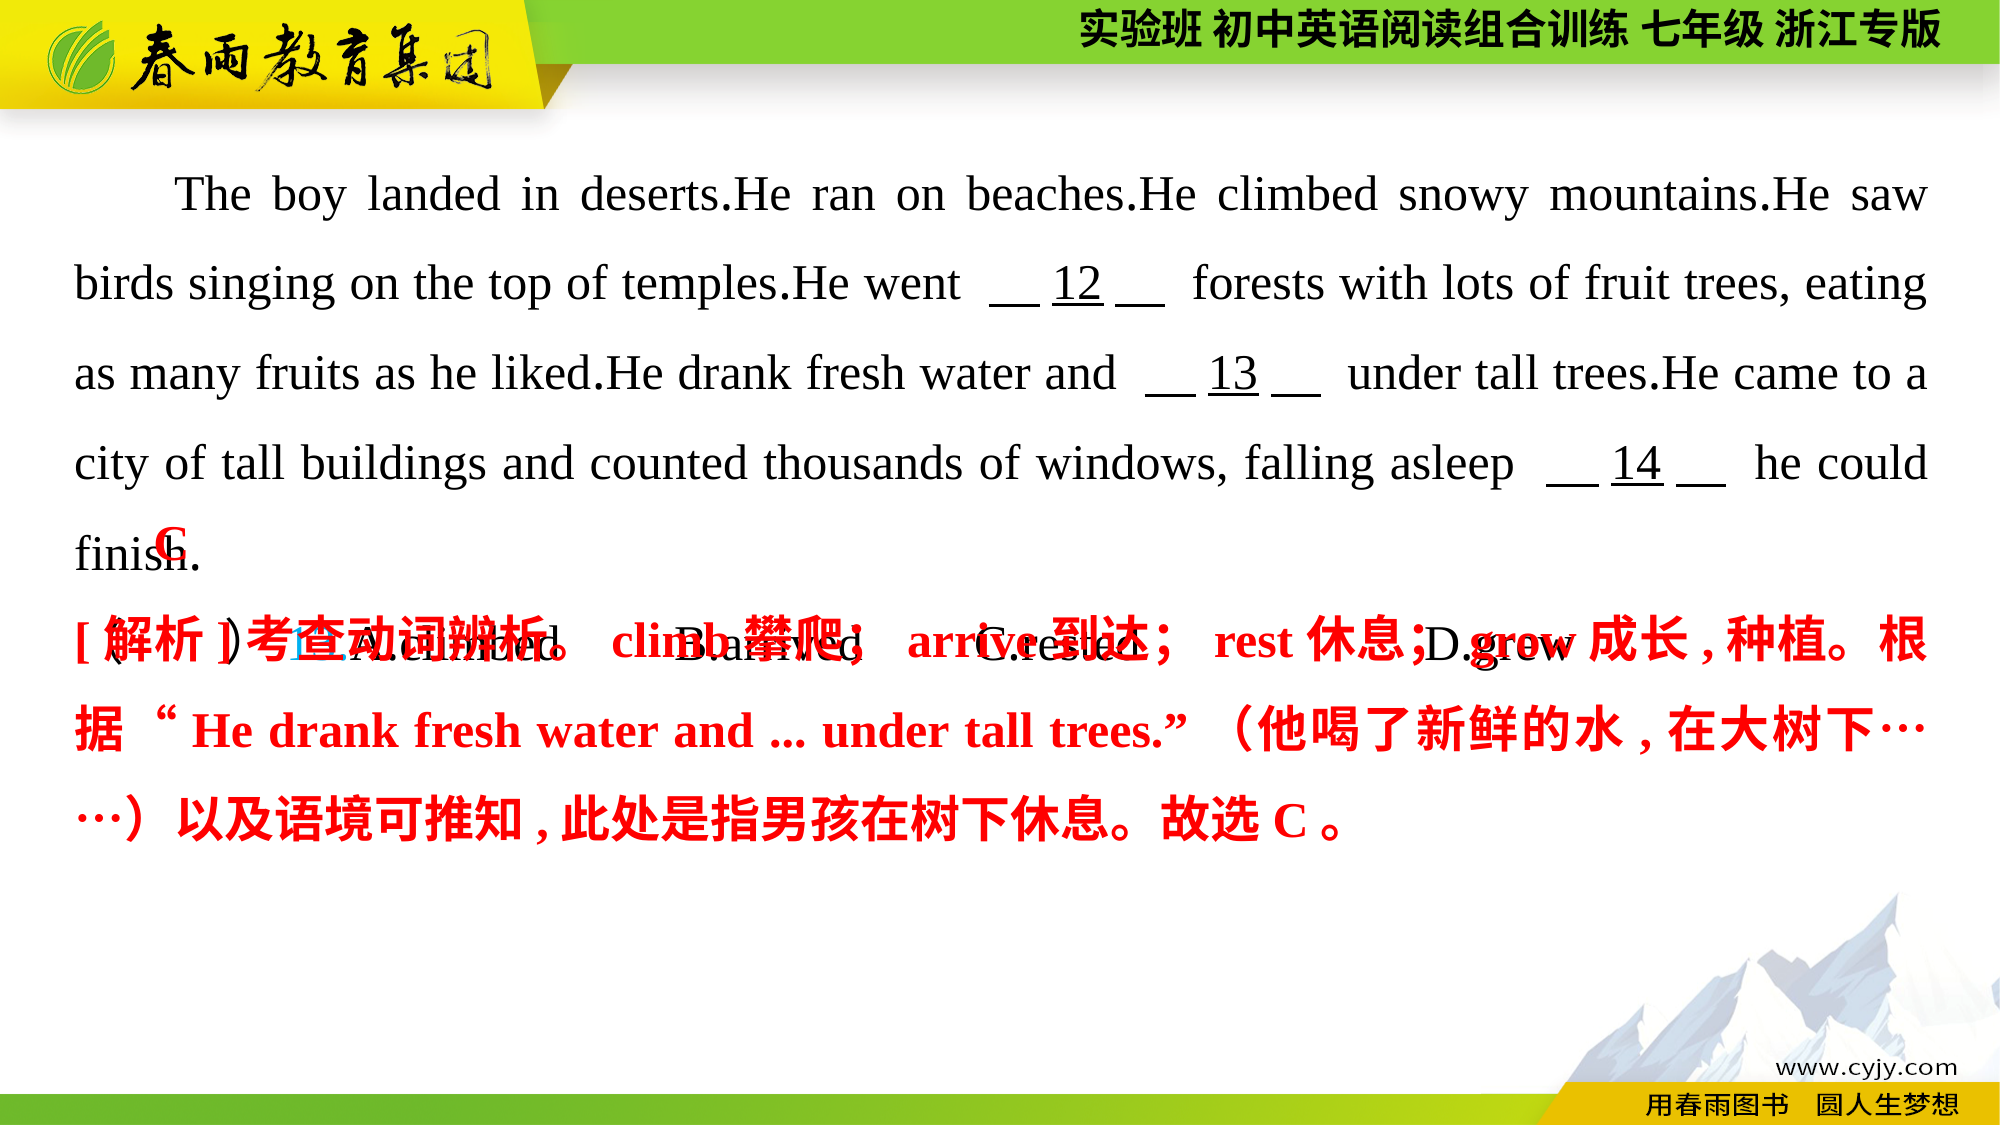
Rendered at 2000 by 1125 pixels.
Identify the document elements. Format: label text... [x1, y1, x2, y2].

text_box [解析]考查动词辨析。climb攀爬；arrive到达；rest休息；grow成长,种植。根据“He drank fresh water and ... under tall trees.”（他喝了新鲜的水,在大树下……）以及语境可推知,此处是指男孩在树下休息。故选C。 [59, 569, 1944, 855]
text_box C [138, 502, 205, 569]
list The boy landed in deserts.He ran on beaches.He climbed snowy mountains.He saw birds singing on the top of temples.He went 12 forests with lots of fruit trees, eating as many fruits as he liked.He drank fresh water and 13 under tall trees.He came to a city of tall buildings and counted thousands of windows, falling asleep 14 he could finish. （ ）13.A.climbed B.arrived C.rested D.grew [59, 122, 1944, 569]
picture [0, 0, 2000, 1125]
